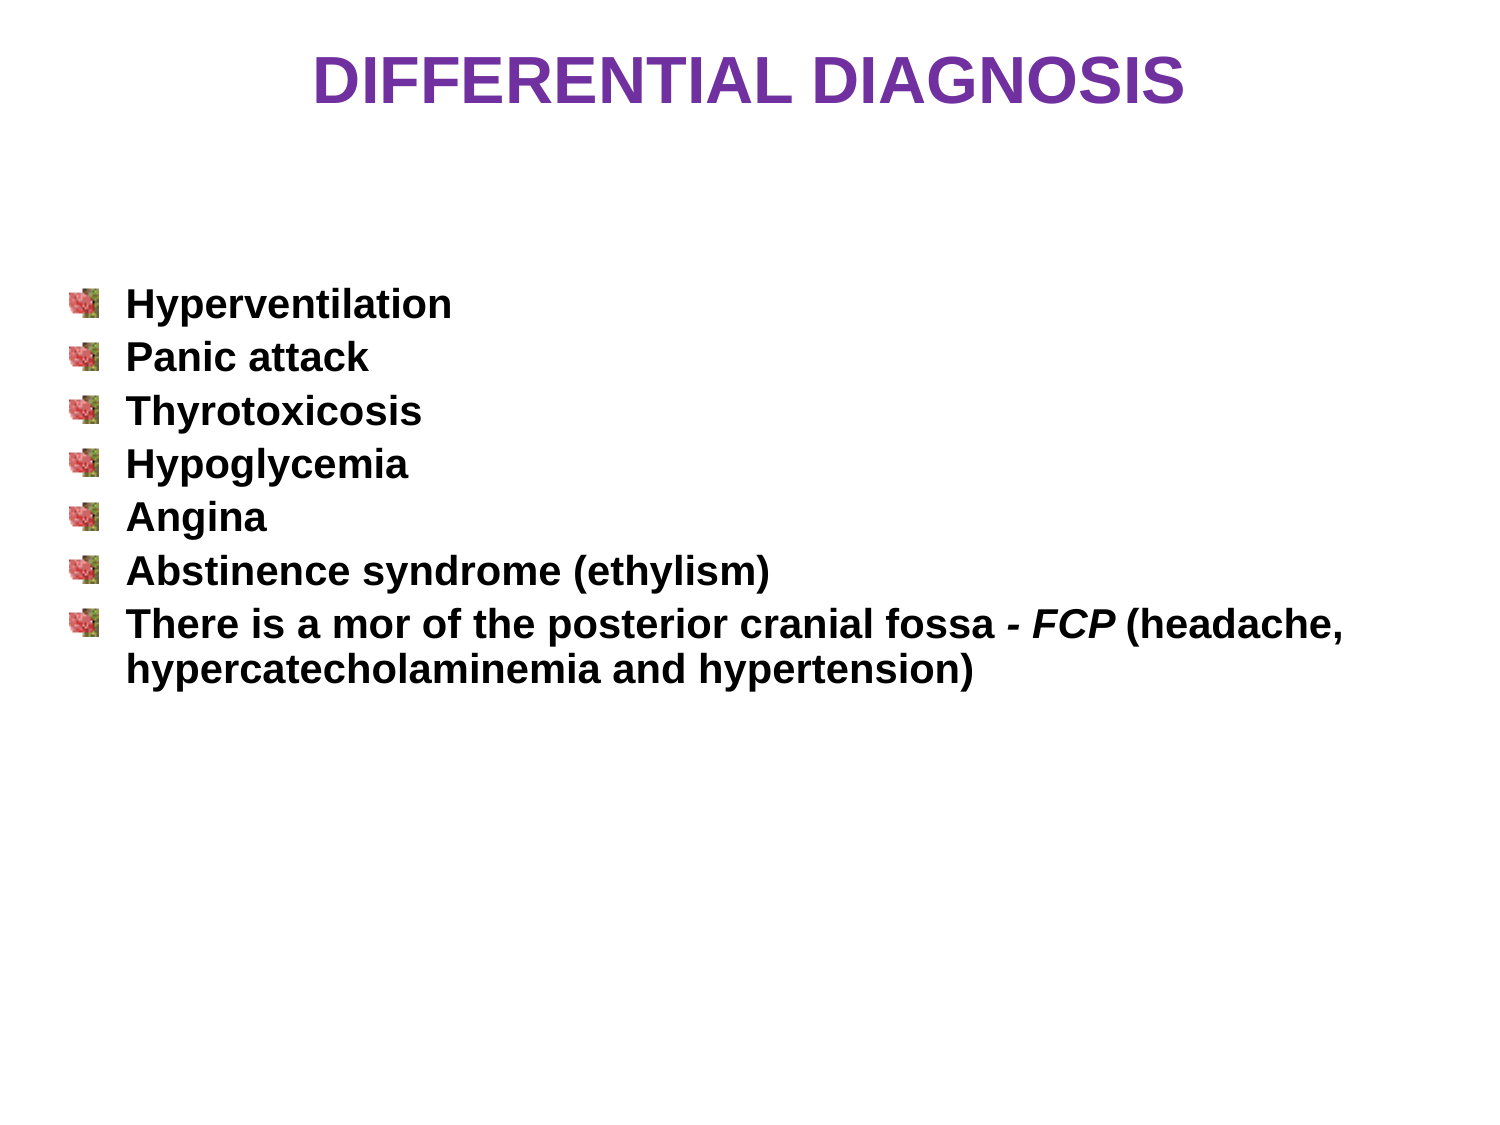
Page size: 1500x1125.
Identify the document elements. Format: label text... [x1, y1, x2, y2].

picture [69, 287, 99, 318]
title DIFFERENTIAL DIAGNOSIS [0, 0, 1500, 155]
picture [69, 607, 99, 637]
picture [69, 394, 99, 424]
list Hyperventilation Panic attack Thyrotoxicosis Hypoglycemia Angina Abstinence syndrome (ethylism) There is a mor of the posterior cranial fossa - FCP (headache, hypercatecholaminemia and hypertension) [54, 274, 1500, 1001]
picture [69, 341, 99, 371]
picture [69, 447, 99, 477]
picture [69, 554, 99, 584]
picture [69, 501, 99, 531]
